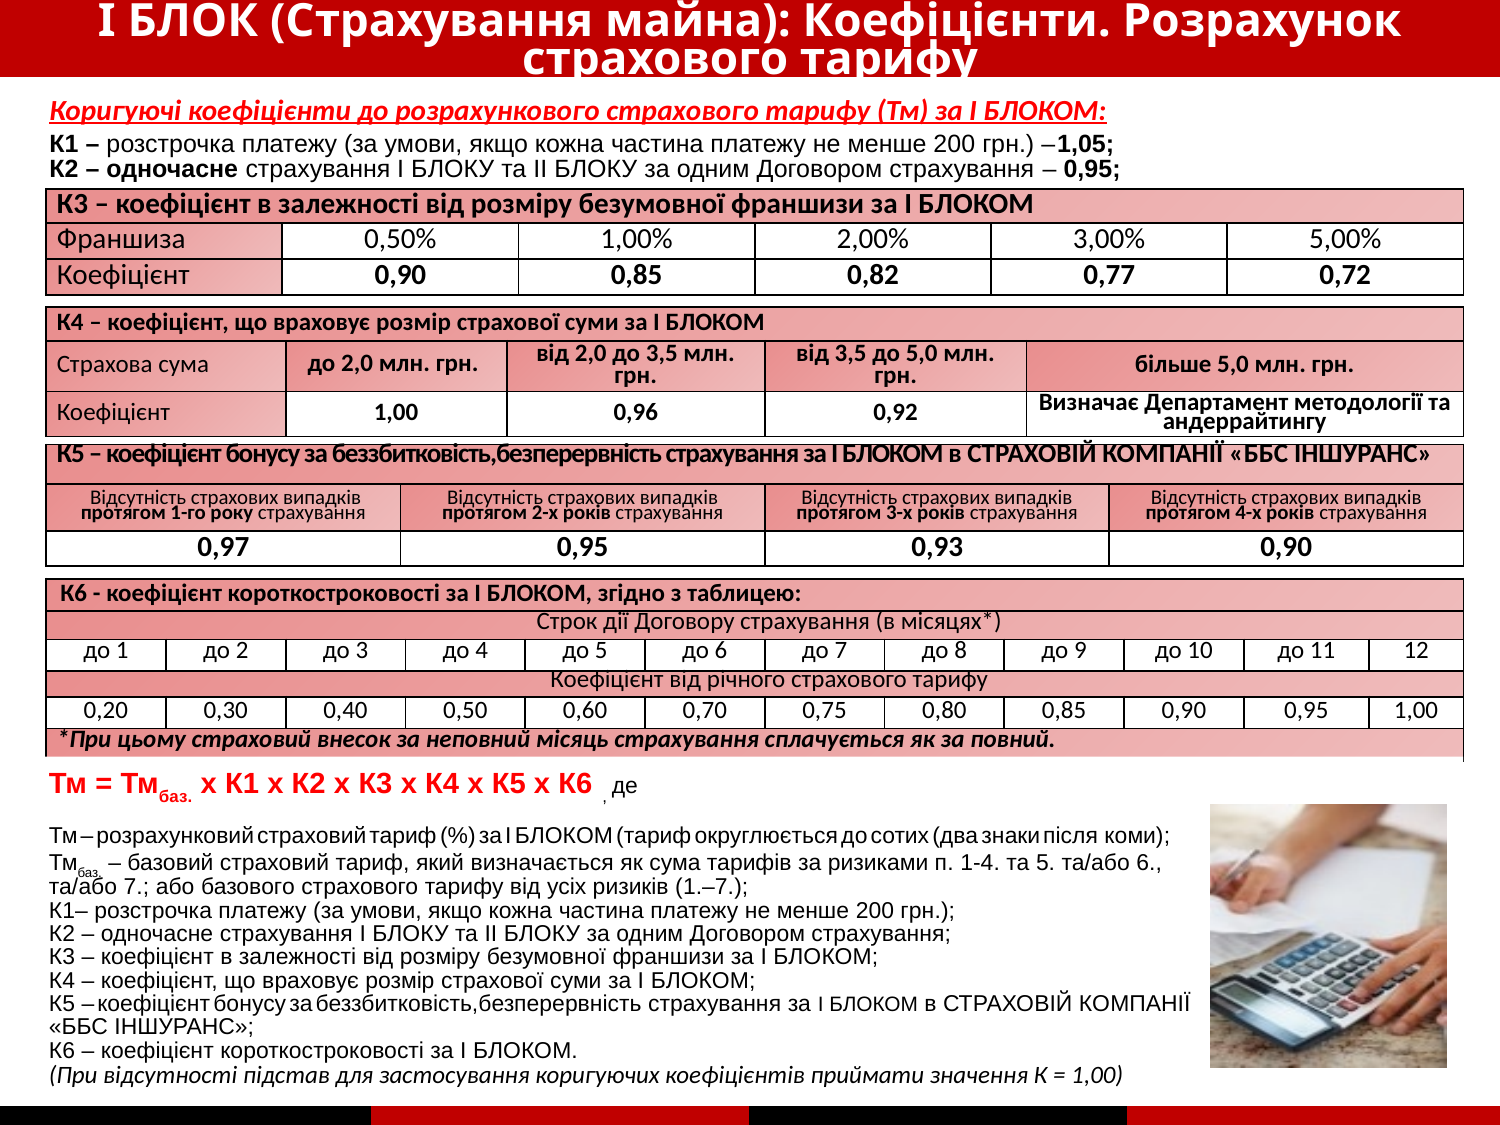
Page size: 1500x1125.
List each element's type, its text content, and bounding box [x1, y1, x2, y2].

text_box Тм = Тмбаз. х К1 х К2 х К3 х К4 х К5 х К6 , де Тм – розрахунковий страховий тариф (%) за І БЛОКОМ (тариф округлюється до сотих (два знаки після коми); Тмбаз. – базовий страховий тариф, який визначається як сума тарифів за ризиками п. 1-4. та 5. та/або 6., та/або 7.; або базового страхового тарифу від усіх ризиків (1.–7.); К1– розстрочка платежу (за умови, якщо кожна частина платежу не менше 200 грн.); К2 – одночасне страхування І БЛОКУ та ІІ БЛОКУ за одним Договором страхування; К3 – коефіцієнт в залежності від розміру безумовної франшизи за І БЛОКОМ; К4 – коефіцієнт, що враховує розмір страхової суми за І БЛОКОМ; К5 – коефіцієнт бонусу за беззбитковість,безперервність страхування за І БЛОКОМ в СТРАХОВІЙ КОМПАНІЇ «ББС ІНШУРАНС»; К6 – коефіцієнт короткостроковості за І БЛОКОМ. (При відсутності підстав для застосування коригуючих коефіцієнтів приймати значення К = 1,00) [33, 756, 1464, 1096]
table_cell 0,90 [1125, 698, 1243, 728]
table_cell до 1 [47, 640, 165, 670]
table_cell до 8 [885, 640, 1003, 670]
table_cell Коефіцієнт [47, 260, 281, 294]
table_cell 0,20 [47, 698, 165, 728]
table_cell 0,82 [756, 260, 990, 294]
table_cell 0,97 [47, 532, 400, 565]
table_cell до 6 [646, 640, 764, 670]
text_box І БЛОК (Страхування майна): Коефіцієнти. Розрахунок страхового тарифу [8, 13, 1492, 75]
table_cell до 10 [1125, 640, 1243, 670]
table_cell до 11 [1245, 640, 1368, 670]
table_cell до 4 [406, 640, 524, 670]
table_cell 0,77 [992, 260, 1226, 294]
picture [1210, 804, 1447, 1068]
table_cell до 3 [287, 640, 405, 670]
table_cell 1,00 [287, 392, 506, 436]
table_cell від 2,0 до 3,5 млн. грн. [508, 342, 764, 391]
text_box Коригуючі коефіцієнти до розрахункового страхового тарифу (Тм) за І БЛОКОМ: К1 – розстрочка платежу (за умови, якщо кожна частина платежу не менше 200 грн.) –1,05; К2 – одночасне страхування І БЛОКУ та ІІ БЛОКУ за одним Договором страхування – 0,95; [34, 88, 1488, 191]
table_cell 0,80 [885, 698, 1003, 728]
table_cell 0,40 [287, 698, 405, 728]
table_cell 0,95 [1245, 698, 1368, 728]
table_cell Відсутність страхових випадків протягом 3-х років страхування [766, 485, 1108, 530]
table_cell до 2,0 млн. грн. [287, 342, 506, 391]
table_cell Страхова сума [47, 342, 285, 391]
table_cell Франшиза [47, 224, 281, 258]
table_cell більше 5,0 млн. грн. [1027, 342, 1463, 391]
table_cell 1,00 [1370, 698, 1463, 728]
table_cell Визначає Департамент методології та андеррайтингу [1027, 392, 1463, 436]
table_cell 0,75 [766, 698, 884, 728]
table_cell 0,30 [167, 698, 285, 728]
table_cell Відсутність страхових випадків протягом 2-х років страхування [401, 485, 764, 530]
table_cell 12 [1370, 640, 1463, 670]
table_cell 5,00% [1228, 224, 1463, 258]
table_cell Відсутність страхових випадків протягом 4-х років страхування [1110, 485, 1463, 530]
table_cell 0,72 [1228, 260, 1463, 294]
table_cell 0,60 [526, 698, 644, 728]
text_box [0, 1107, 1500, 1125]
table_cell *При цьому страховий внесок за неповний місяць страхування сплачується як за повний. [47, 729, 1463, 756]
table_header К5 – коефіцієнт бонусу за беззбитковість,безперервність страхування за І БЛОКОМ в СТРАХОВІЙ КОМПАНІЇ «ББС ІНШУРАНС» [47, 445, 1463, 483]
table_cell від 3,5 до 5,0 млн. грн. [766, 342, 1026, 391]
table_cell 0,96 [508, 392, 764, 436]
table_cell Строк дії Договору страхування (в місяцях*) [47, 612, 1463, 639]
text_box [0, 0, 1500, 77]
table_cell до 2 [167, 640, 285, 670]
table_cell до 9 [1005, 640, 1123, 670]
table_cell Відсутність страхових випадків протягом 1-го року страхування [47, 485, 400, 530]
table_cell 0,50 [406, 698, 524, 728]
table_cell до 7 [766, 640, 884, 670]
table_cell 0,85 [1005, 698, 1123, 728]
table_cell 0,90 [283, 260, 518, 294]
table_header К3 – коефіцієнт в залежності від розміру безумовної франшизи за І БЛОКОМ [47, 191, 1463, 222]
table_cell 3,00% [992, 224, 1226, 258]
table_cell Коефіцієнт [47, 392, 285, 436]
table_header К6 - коефіцієнт короткостроковості за І БЛОКОМ, згідно з таблицею: [47, 580, 1463, 610]
table_header К4 – коефіцієнт, що враховує розмір страхової суми за І БЛОКОМ [47, 308, 1463, 340]
table_cell 0,50% [283, 224, 518, 258]
table_cell 0,93 [766, 532, 1108, 565]
table_cell 2,00% [756, 224, 990, 258]
table_cell 0,70 [646, 698, 764, 728]
table_cell 0,90 [1110, 532, 1463, 565]
table_cell 0,85 [519, 260, 754, 294]
table_cell 0,95 [401, 532, 764, 565]
table_cell до 5 [526, 640, 644, 670]
table_cell 0,92 [766, 392, 1026, 436]
table_cell 1,00% [519, 224, 754, 258]
table_cell Коефіцієнт від річного страхового тарифу [47, 672, 1463, 696]
